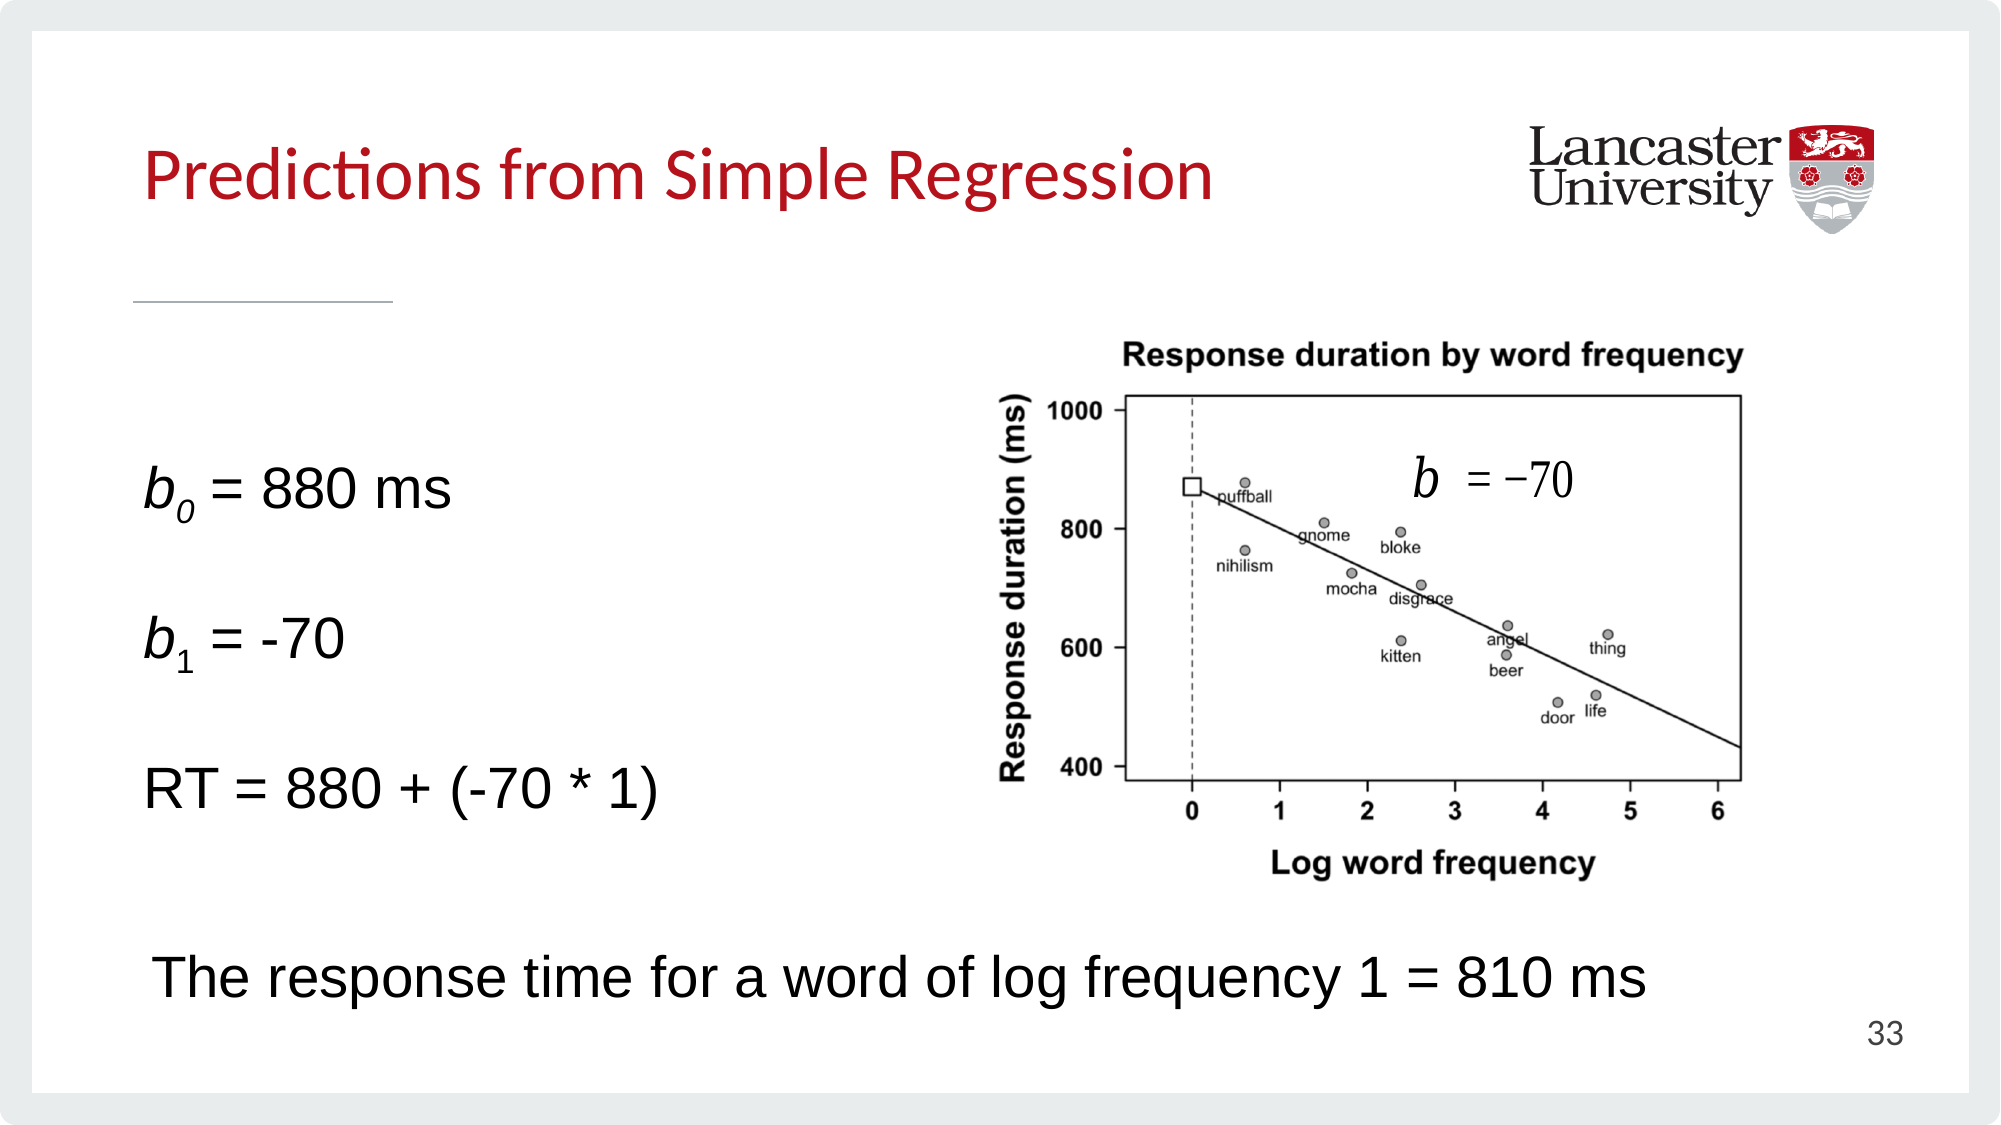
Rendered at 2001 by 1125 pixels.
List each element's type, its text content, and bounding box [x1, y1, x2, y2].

title Predictions from Simple Regression [128, 78, 1448, 279]
text_box The response time for a word of log frequency 1 = 810 ms [136, 931, 1665, 1017]
picture [972, 316, 1794, 894]
slide_number 33 [1468, 1001, 1919, 1061]
